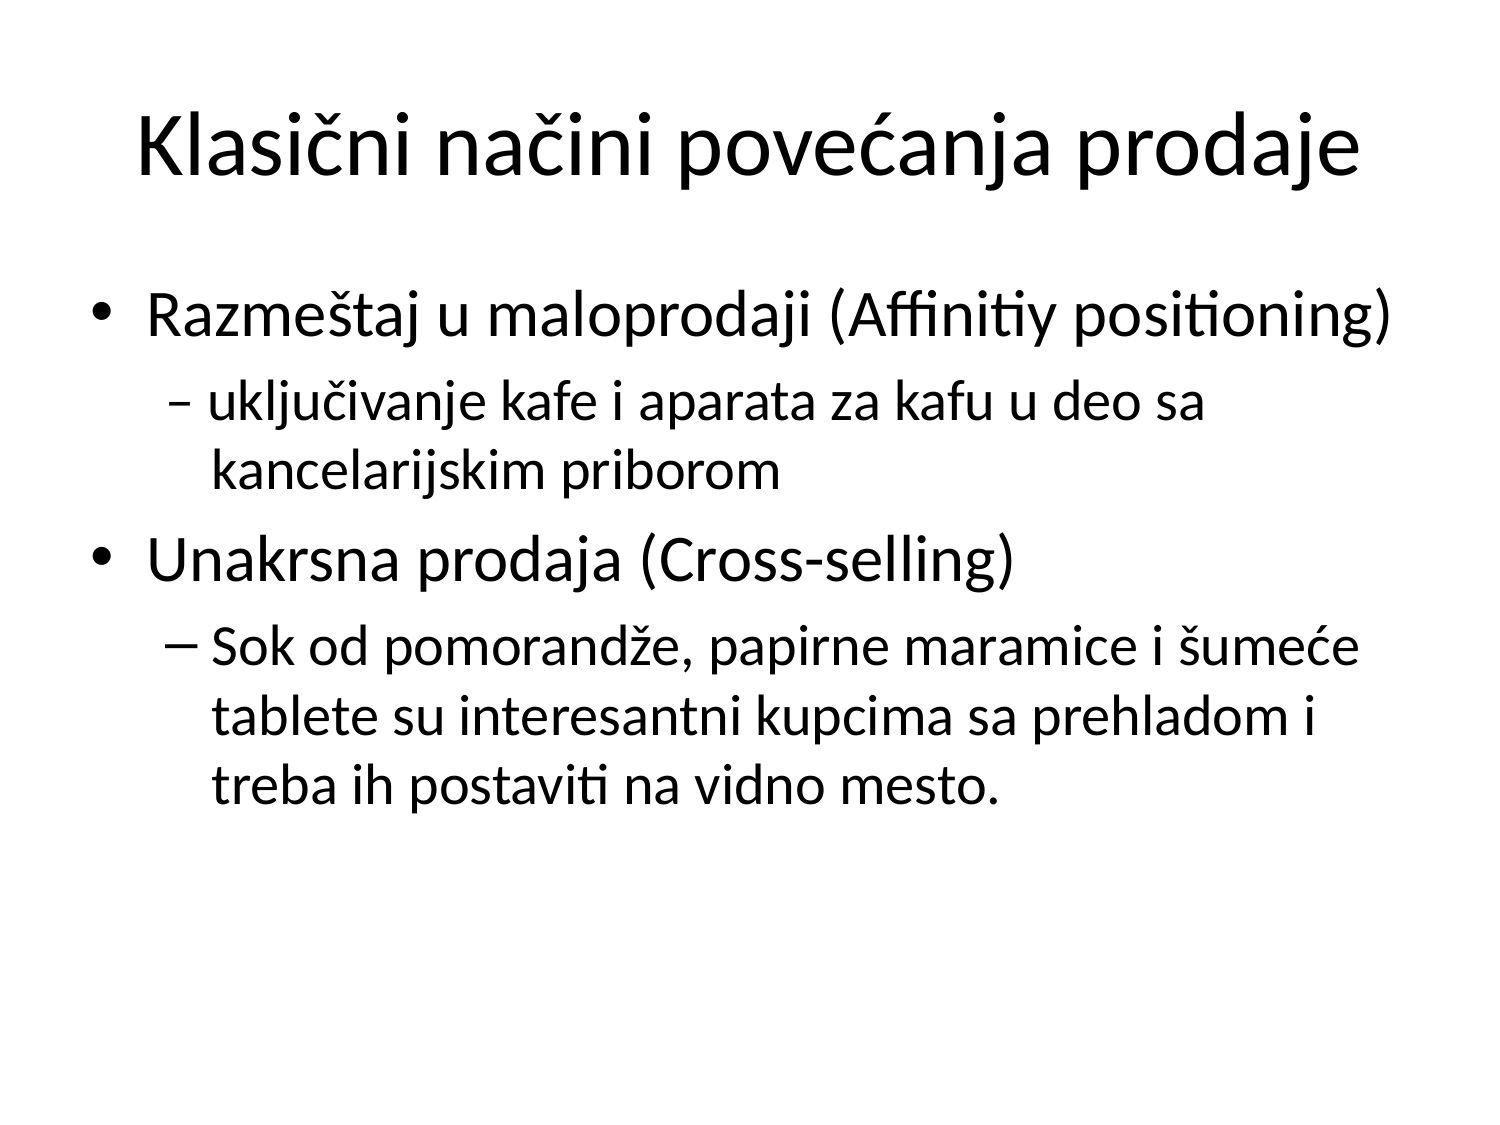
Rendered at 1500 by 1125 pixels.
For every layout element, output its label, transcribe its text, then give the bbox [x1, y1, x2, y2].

title Klasični načini povećanja prodaje [75, 45, 1425, 233]
list Razmeštaj u maloprodaji (Affinitiy positioning) – uključivanje kafe i aparata za kafu u deo sa kancelarijskim priborom Unakrsna prodaja (Cross-selling) Sok od pomorandže, papirne maramice i šumeće tablete su interesantni kupcima sa prehladom i treba ih postaviti na vidno mesto. [75, 262, 1425, 1005]
